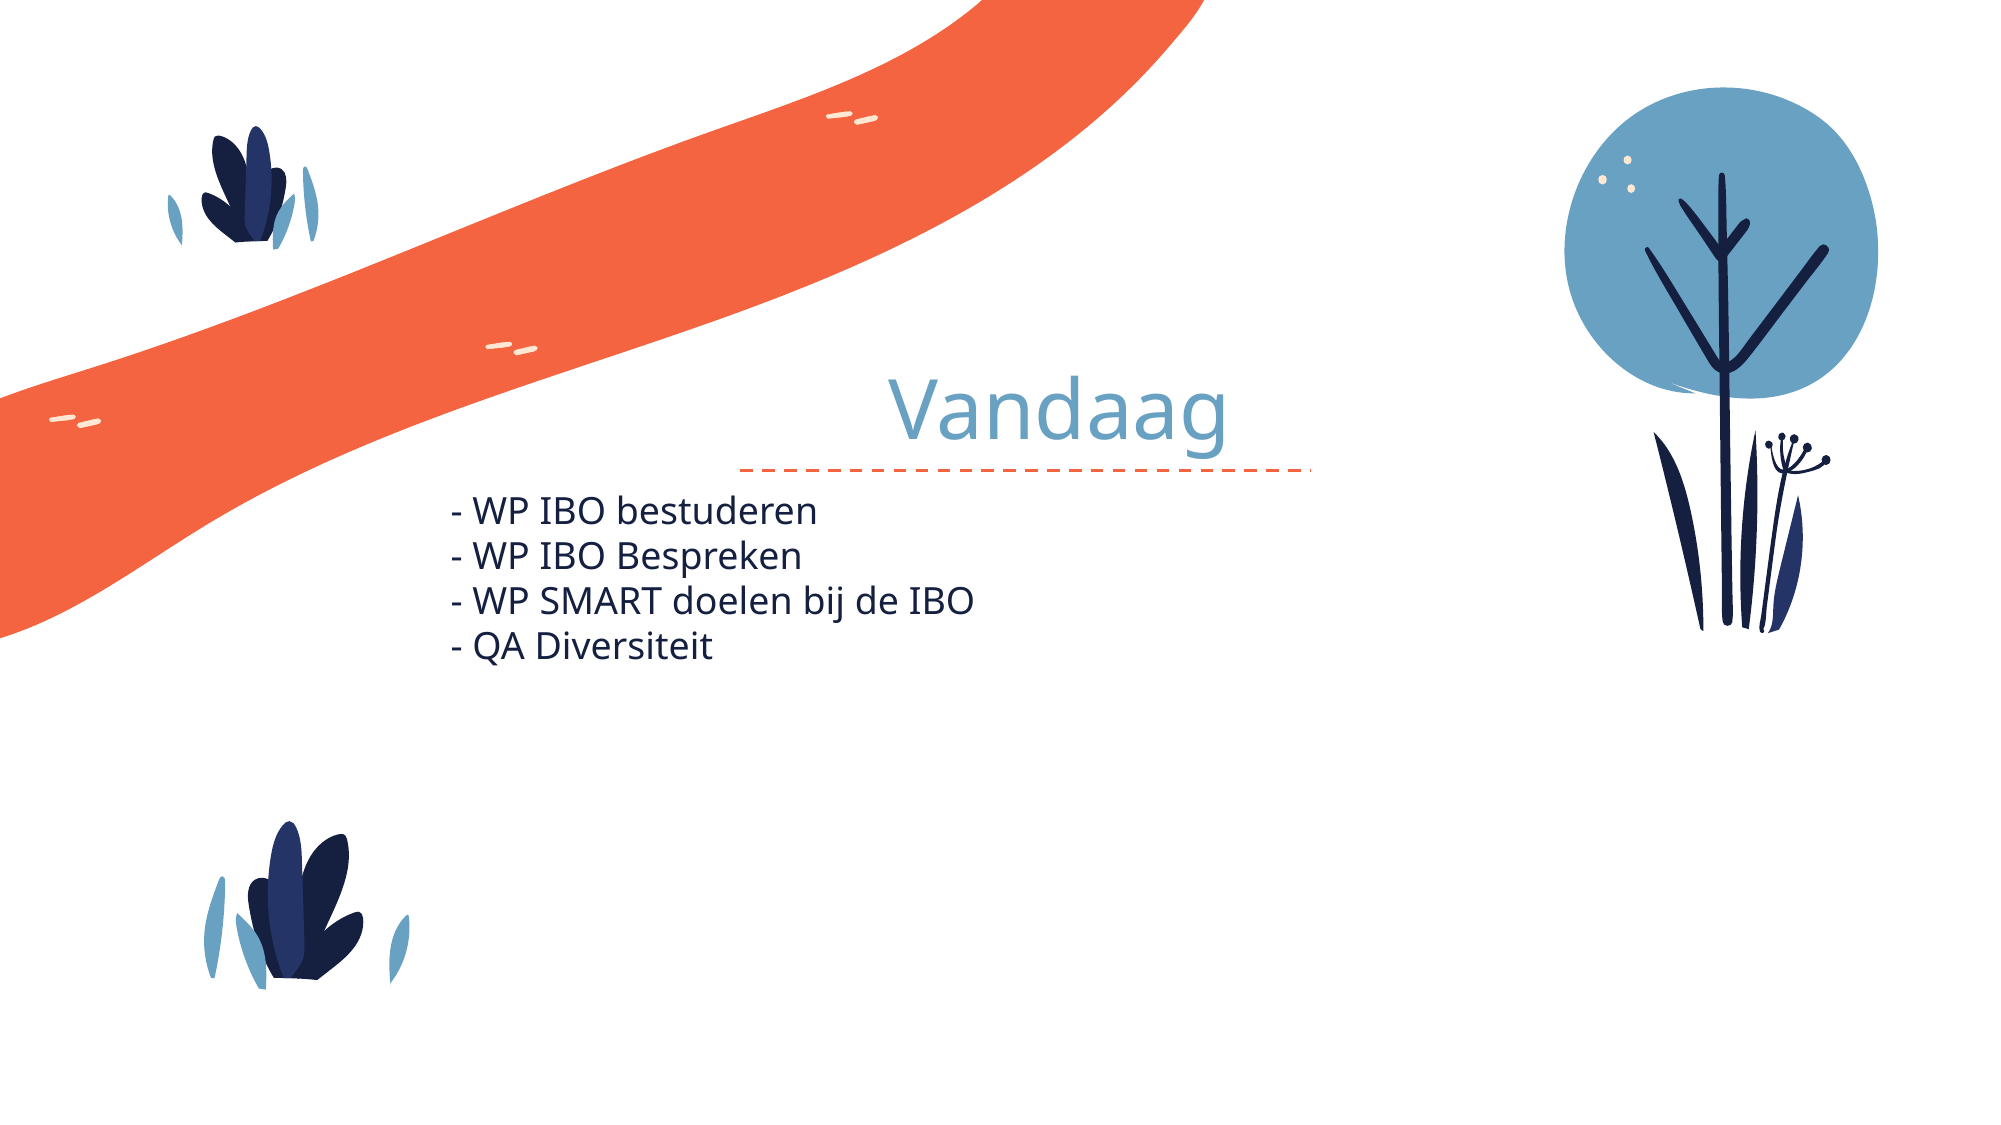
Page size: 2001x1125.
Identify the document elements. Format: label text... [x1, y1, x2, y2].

title Vandaag [645, 249, 1475, 477]
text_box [48, 111, 879, 429]
text_box - WP IBO bestuderen - WP IBO Bespreken - WP SMART doelen bij de IBO - QA Diversiteit [436, 479, 1845, 1040]
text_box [1554, 87, 1891, 634]
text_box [202, 821, 413, 990]
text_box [165, 125, 320, 250]
